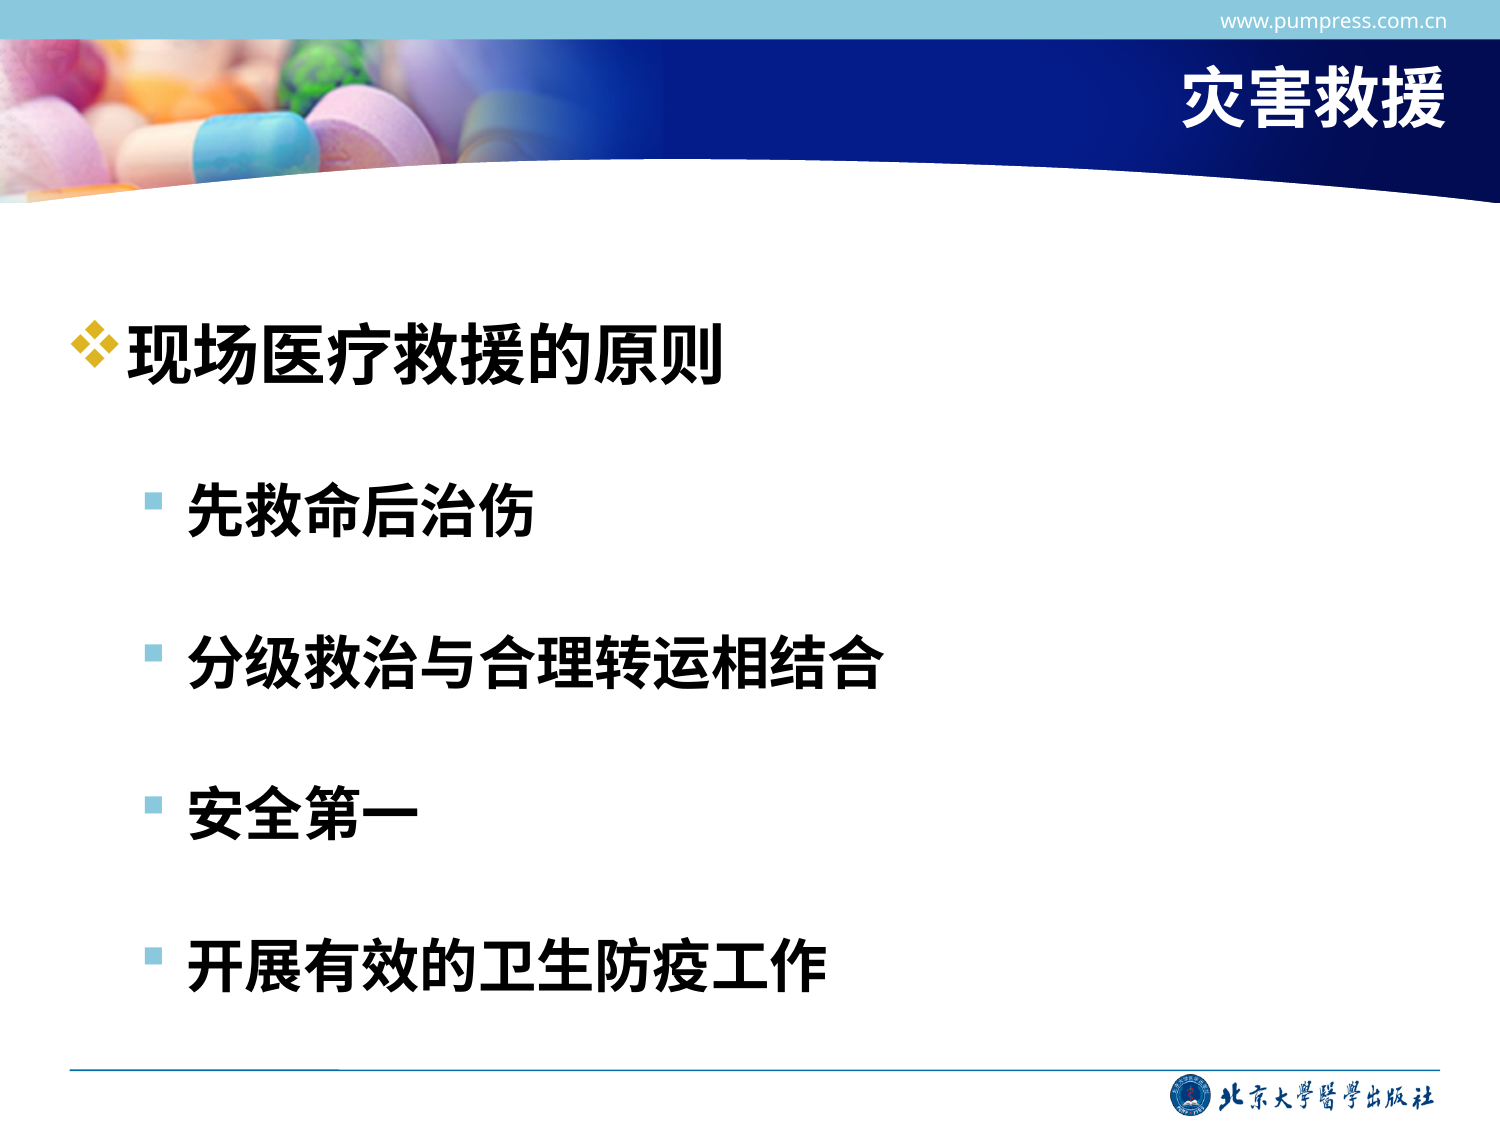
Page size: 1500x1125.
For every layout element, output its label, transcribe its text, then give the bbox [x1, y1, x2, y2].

slide_number www.pumpress.com.cn [1024, 0, 1463, 38]
picture [0, 40, 1500, 203]
picture [1170, 1074, 1436, 1118]
list 现场医疗救援的原则 先救命后治伤 分级救治与合理转运相结合 安全第一 开展有效的卫生防疫工作 [50, 224, 1463, 1025]
title 灾害救援 [137, 50, 1463, 143]
